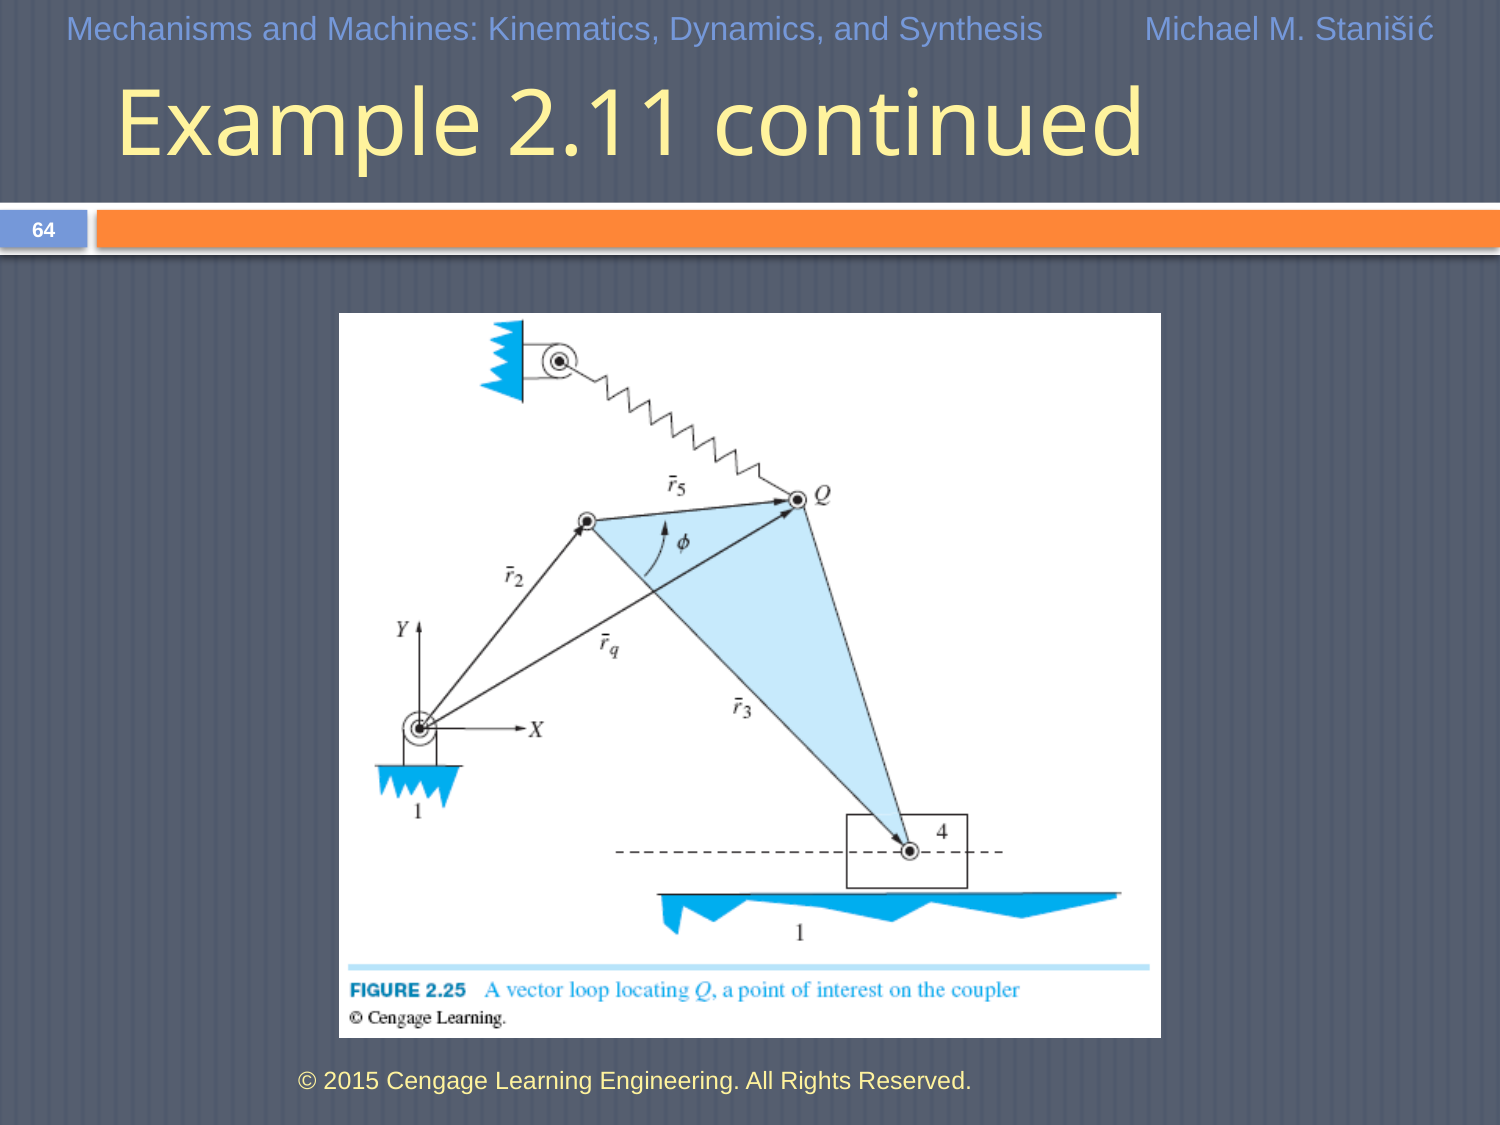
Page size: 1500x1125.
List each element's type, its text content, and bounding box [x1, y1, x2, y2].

title Example 2.11 continued [99, 55, 1438, 201]
footer © 2015 Cengage Learning Engineering. All Rights Reserved. [106, 1050, 996, 1110]
picture [339, 313, 1161, 1038]
text_box Mechanisms and Machines: Kinematics, Dynamics, and Synthesis Michael M. Stanišić [0, 0, 1500, 55]
slide_number 64 [0, 208, 88, 249]
